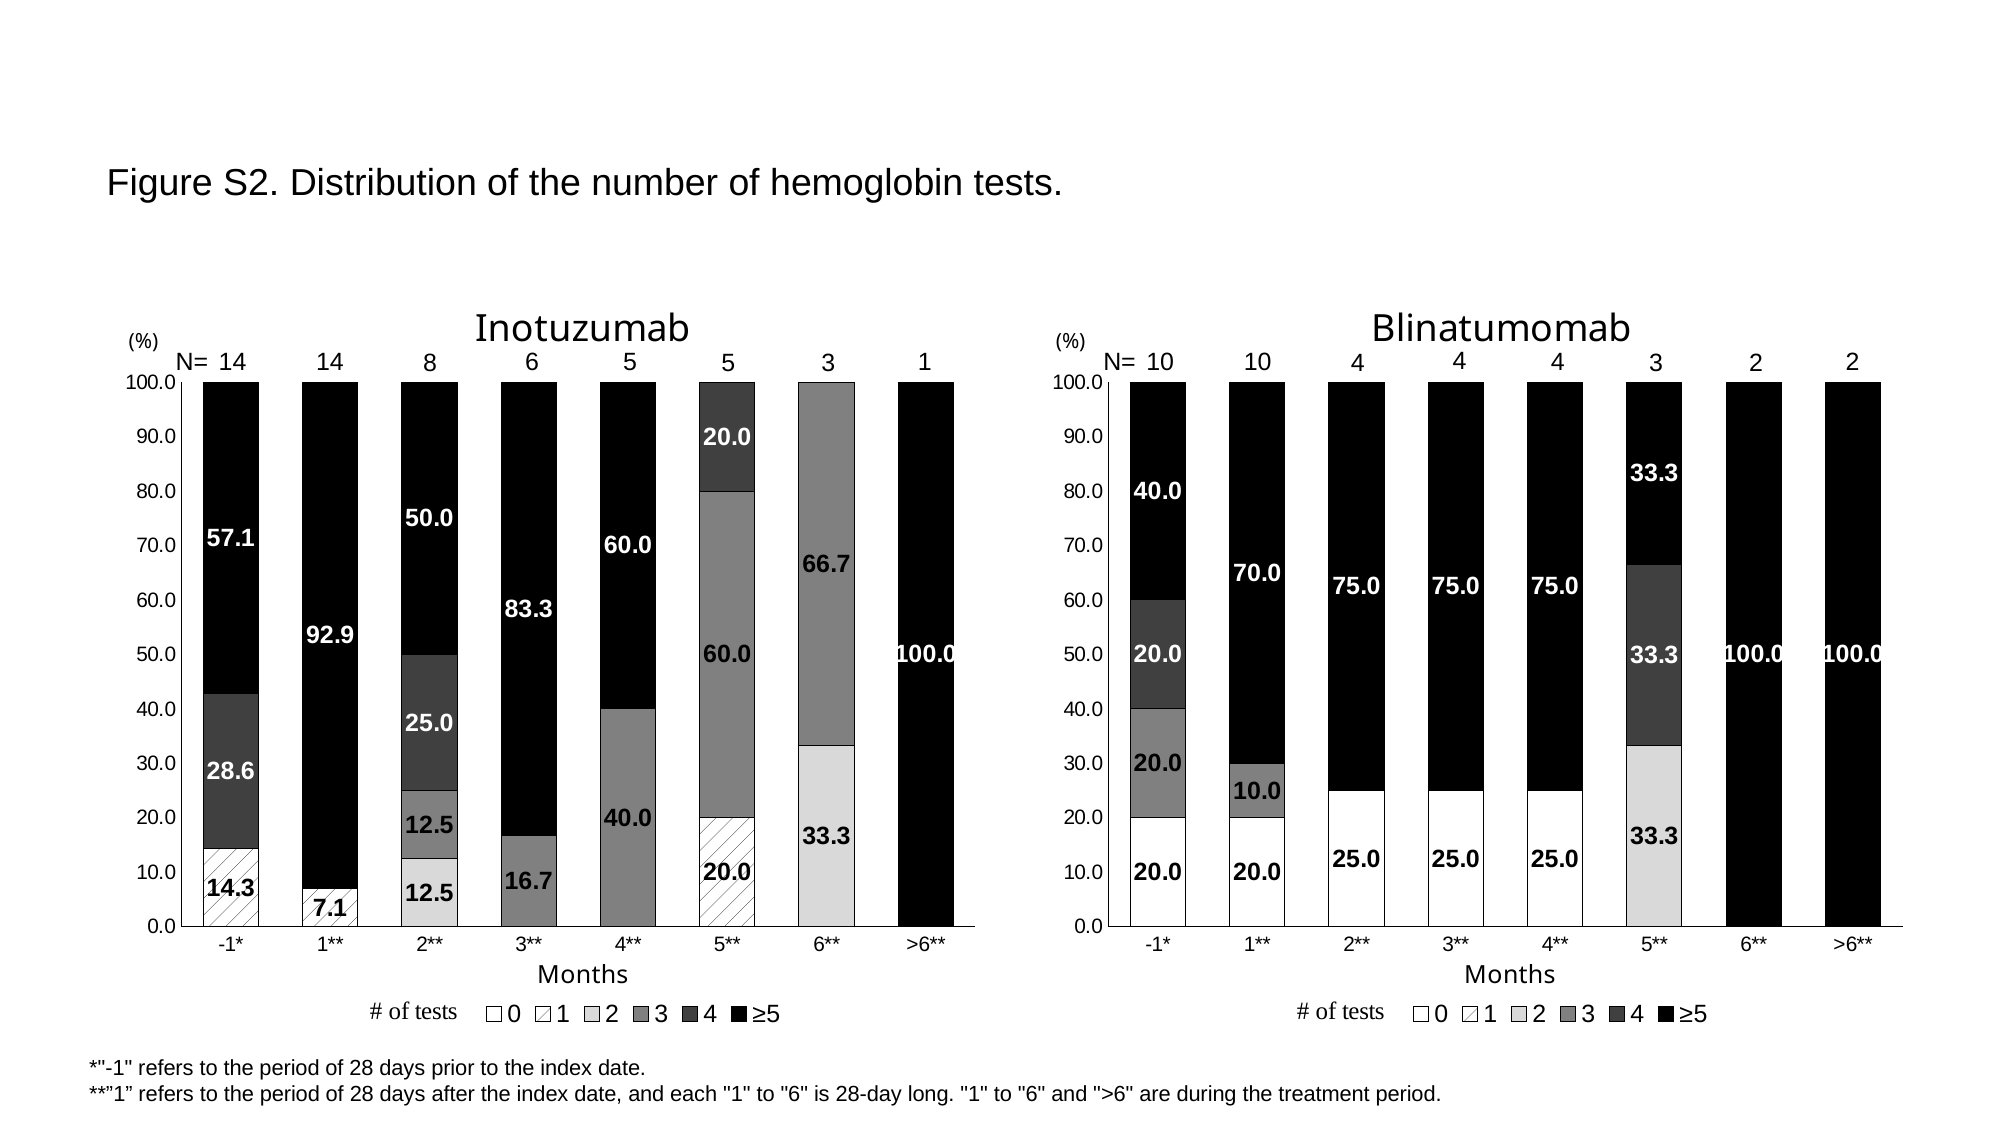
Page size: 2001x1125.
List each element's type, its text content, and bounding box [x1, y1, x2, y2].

chart [95, 266, 999, 1037]
text_box *"-1" refers to the period of 28 days prior to the index date. **”1” refers to the period of 28 days after the index date, and each "1" to "6" is 28-day long. "1" to "6" and ">6" are during the treatment period. [74, 1045, 1905, 1114]
text_box Figure S2. Distribution of the number of hemoglobin tests. [91, 150, 1819, 211]
chart [1022, 266, 1926, 1037]
